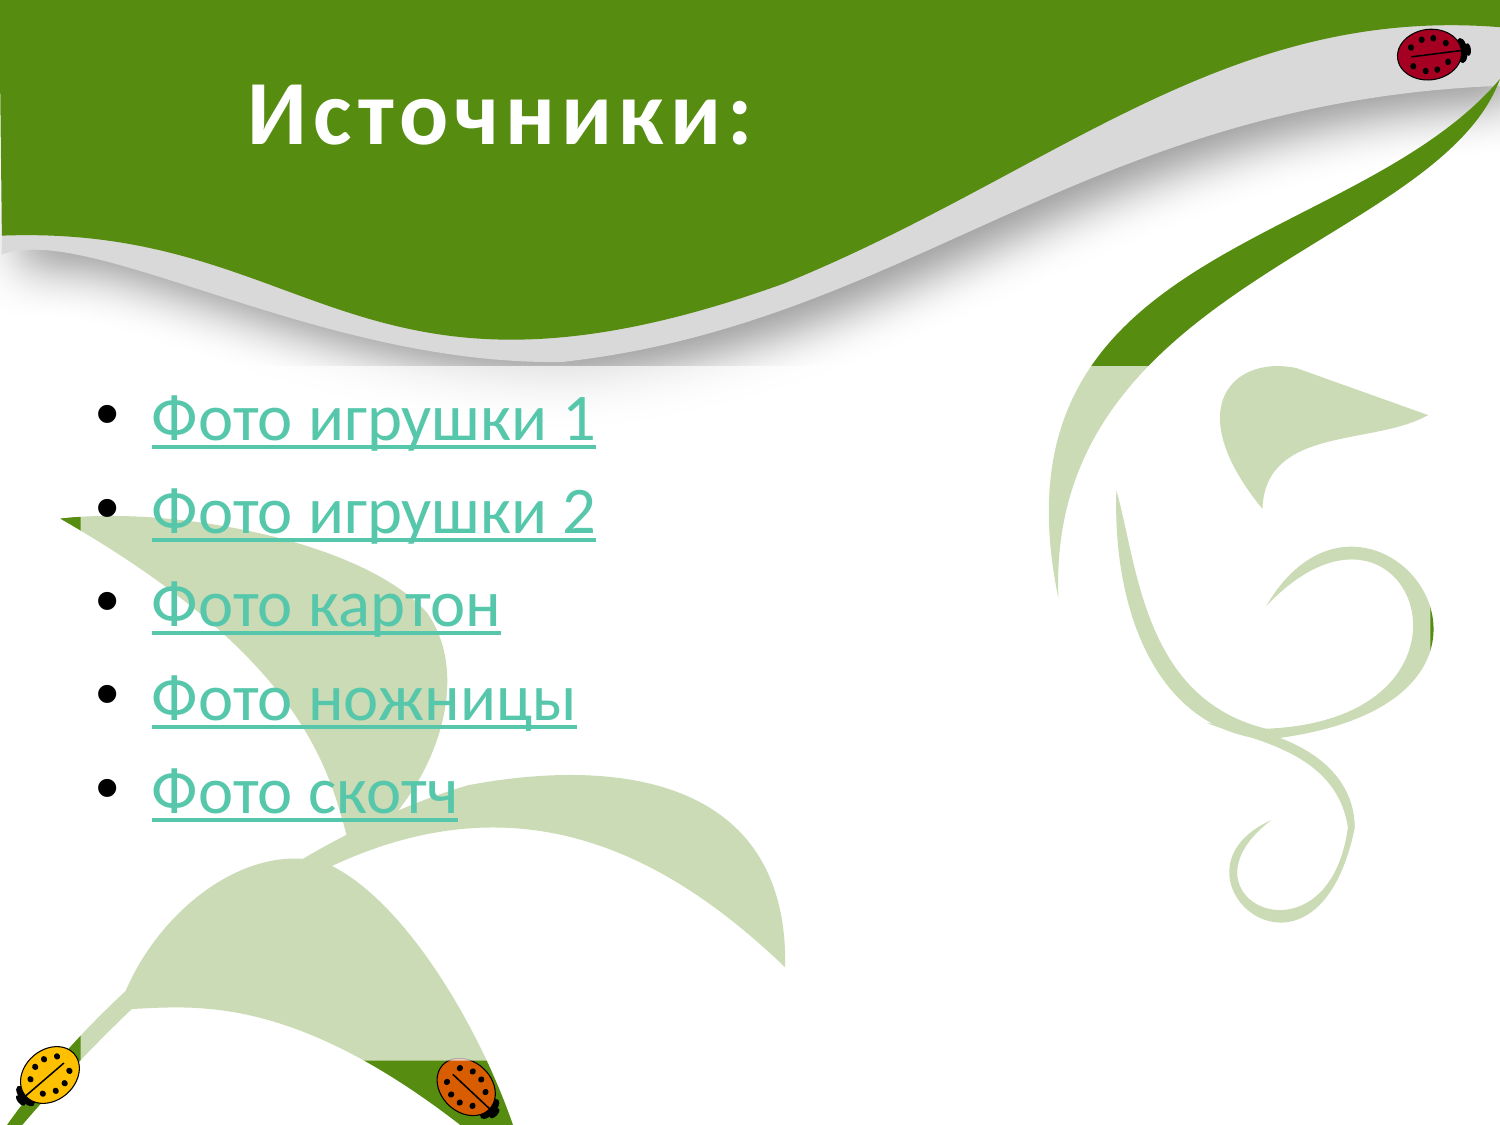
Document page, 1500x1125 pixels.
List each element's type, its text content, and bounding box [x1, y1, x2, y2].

list Фото игрушки 1 Фото игрушки 2 Фото картон Фото ножницы Фото скотч [80, 366, 1431, 1061]
title Источники: [3, 7, 998, 209]
